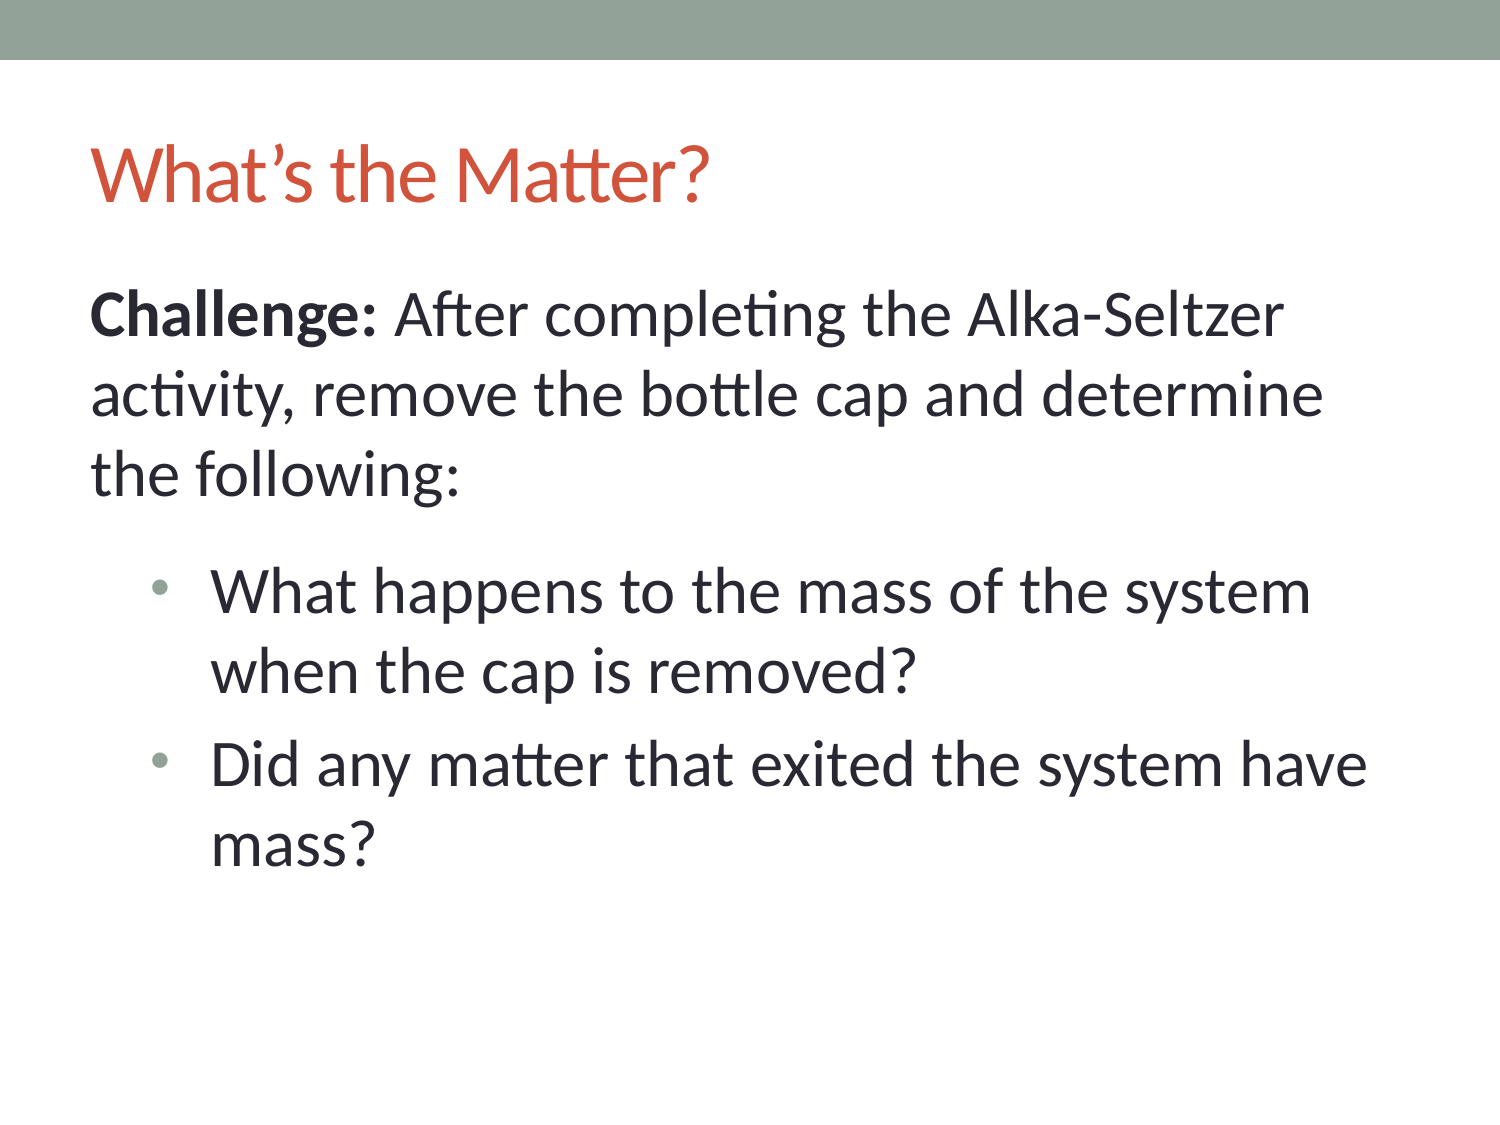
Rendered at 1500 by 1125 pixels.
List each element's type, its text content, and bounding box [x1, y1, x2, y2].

title What’s the Matter? [75, 87, 1425, 250]
list Challenge: After completing the Alka-Seltzer activity, remove the bottle cap and determine the following: What happens to the mass of the system when the cap is removed? Did any matter that exited the system have mass? [75, 262, 1425, 1063]
